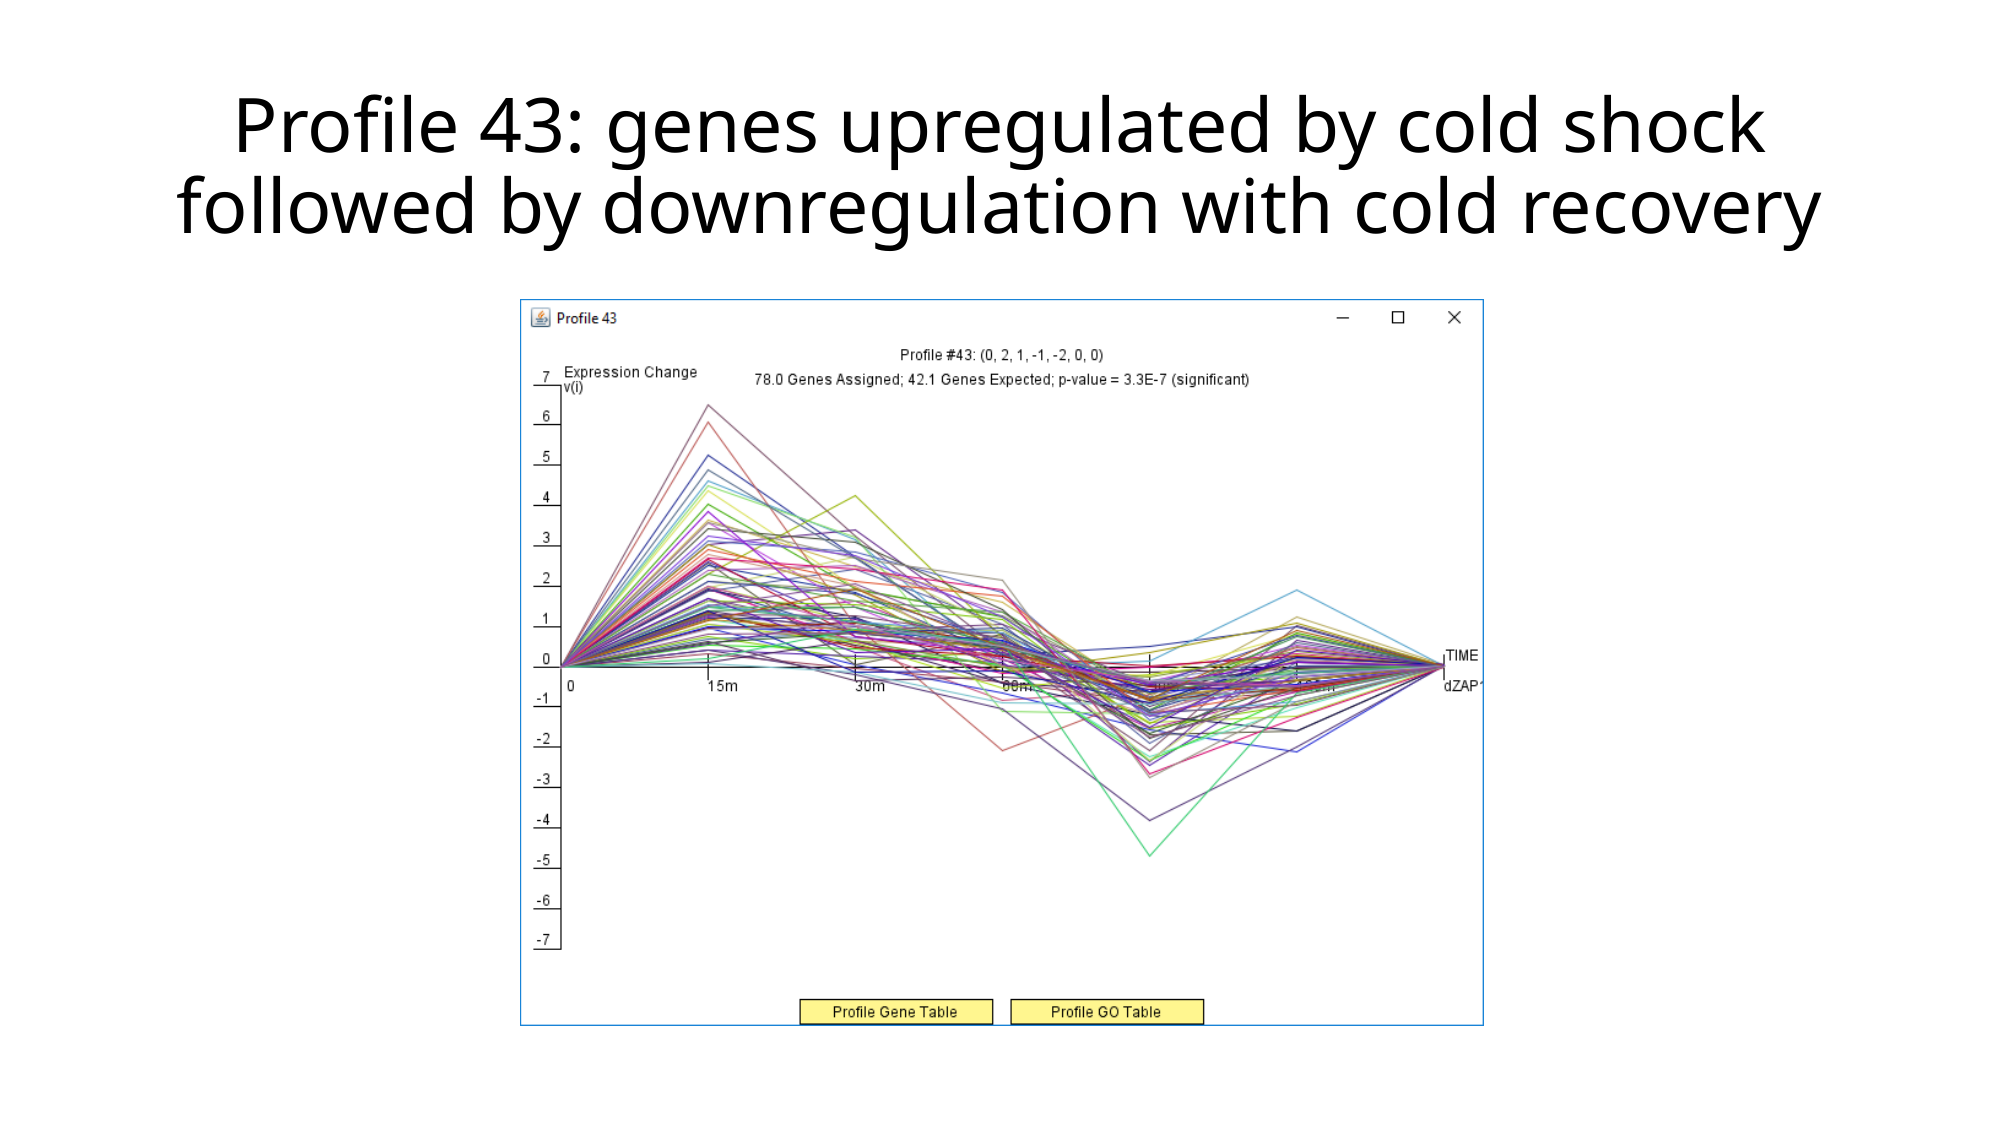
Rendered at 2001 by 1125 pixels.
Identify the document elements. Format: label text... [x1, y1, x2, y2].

picture [520, 299, 1484, 1026]
title Profile 43: genes upregulated by cold shock followed by downregulation with cold recovery [137, 59, 1863, 278]
